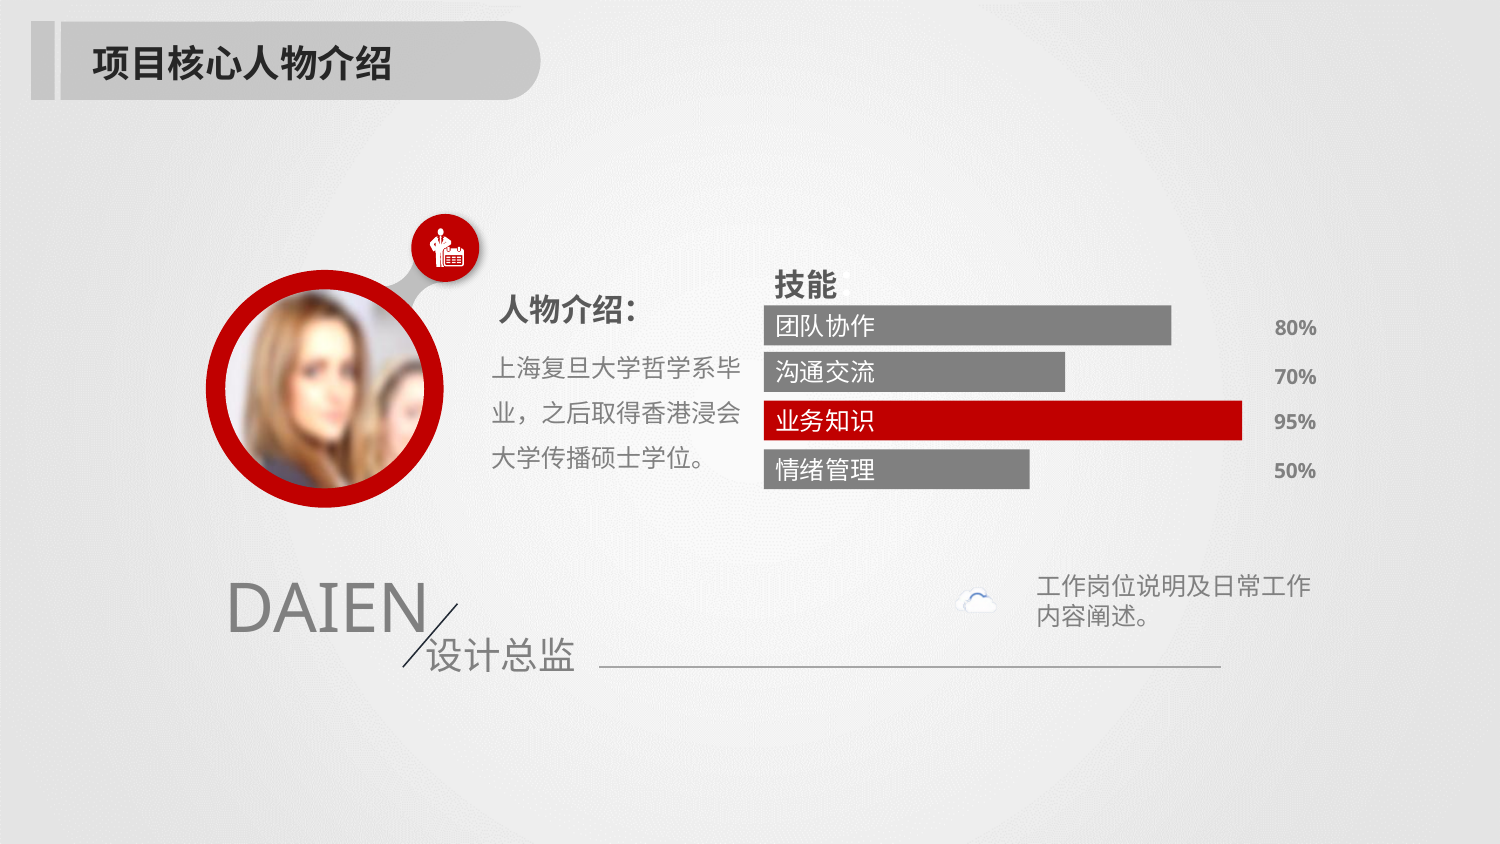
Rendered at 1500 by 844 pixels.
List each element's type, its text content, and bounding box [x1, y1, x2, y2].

text_box [29, 19, 57, 102]
text_box [862, 389, 975, 435]
text_box 业务知识 [762, 399, 1244, 443]
text_box [203, 267, 446, 510]
text_box [223, 287, 427, 491]
picture [0, 0, 1500, 844]
text_box 50% [1255, 452, 1336, 489]
text_box 95% [1255, 403, 1336, 440]
text_box [58, 19, 534, 103]
text_box 团队协作 [762, 303, 1173, 347]
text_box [391, 213, 480, 310]
text_box 项目核心人物介绍 [81, 34, 549, 91]
text_box 沟通交流 [762, 350, 1067, 394]
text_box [484, 282, 744, 486]
text_box 情绪管理 [762, 447, 1032, 491]
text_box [209, 556, 571, 673]
text_box 技能： [763, 253, 915, 310]
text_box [599, 563, 1337, 668]
text_box 80% [1256, 309, 1336, 346]
text_box 70% [1255, 357, 1336, 394]
